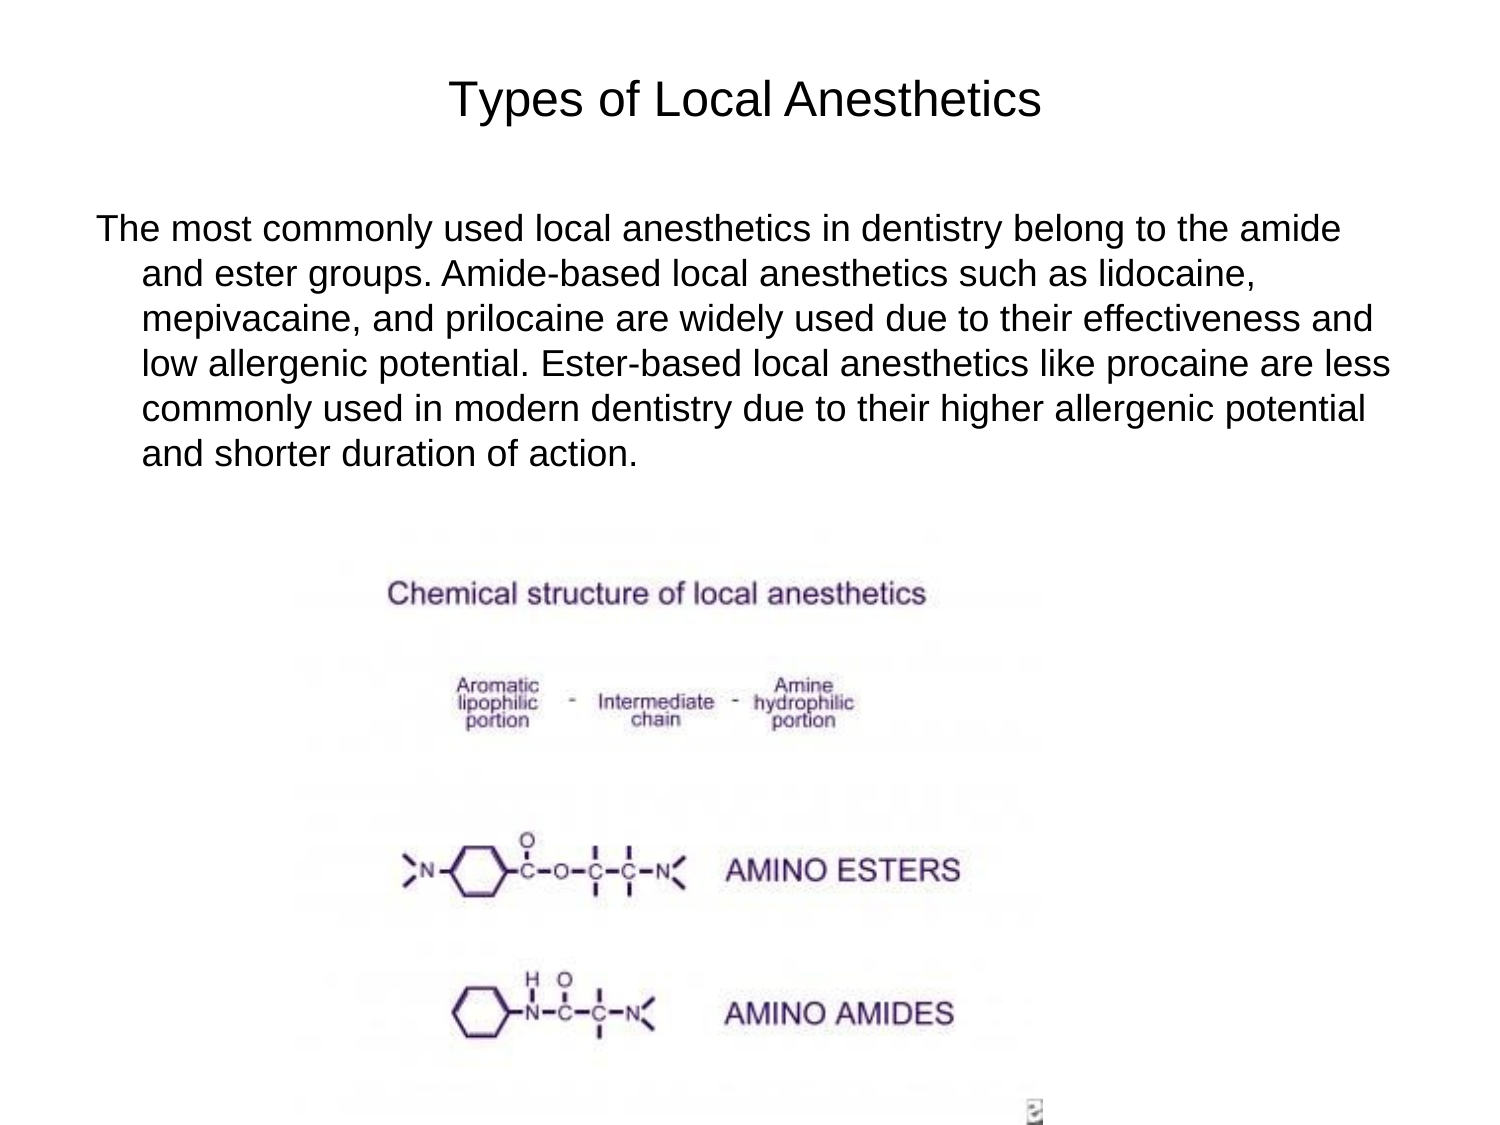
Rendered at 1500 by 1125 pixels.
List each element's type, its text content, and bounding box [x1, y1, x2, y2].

picture [292, 530, 1044, 1125]
list Types of Local Anesthetics The most commonly used local anesthetics in dentistry belong to the amide and ester groups. Amide-based local anesthetics such as lidocaine, mepivacaine, and prilocaine are widely used due to their effectiveness and low allergenic potential. Ester-based local anesthetics like procaine are less commonly used in modern dentistry due to their higher allergenic potential and shorter duration of action. [70, 58, 1421, 1090]
